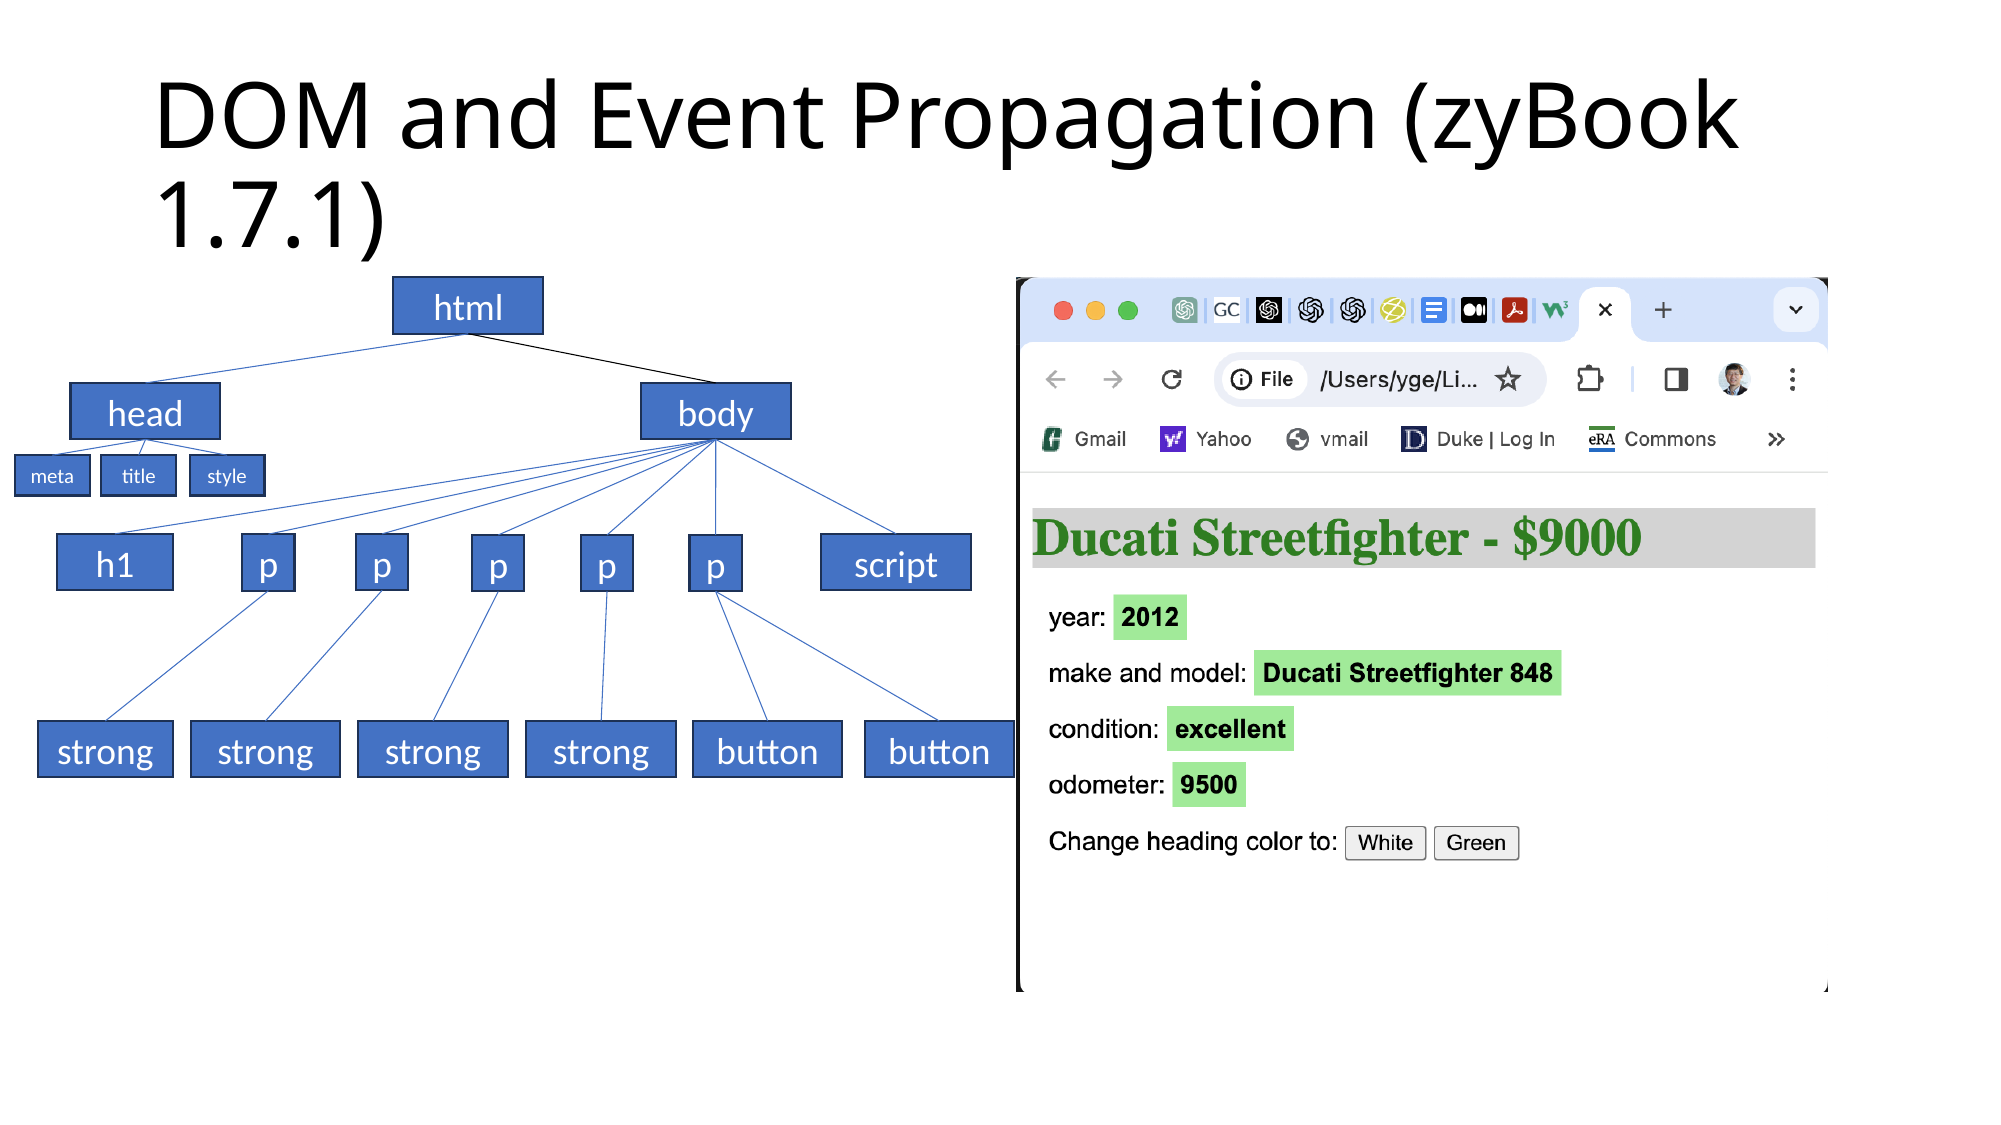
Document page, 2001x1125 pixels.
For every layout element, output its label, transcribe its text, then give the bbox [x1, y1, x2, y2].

title DOM and Event Propagation (zyBook 1.7.1) [137, 59, 1863, 278]
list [1016, 277, 1828, 992]
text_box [14, 277, 1014, 778]
